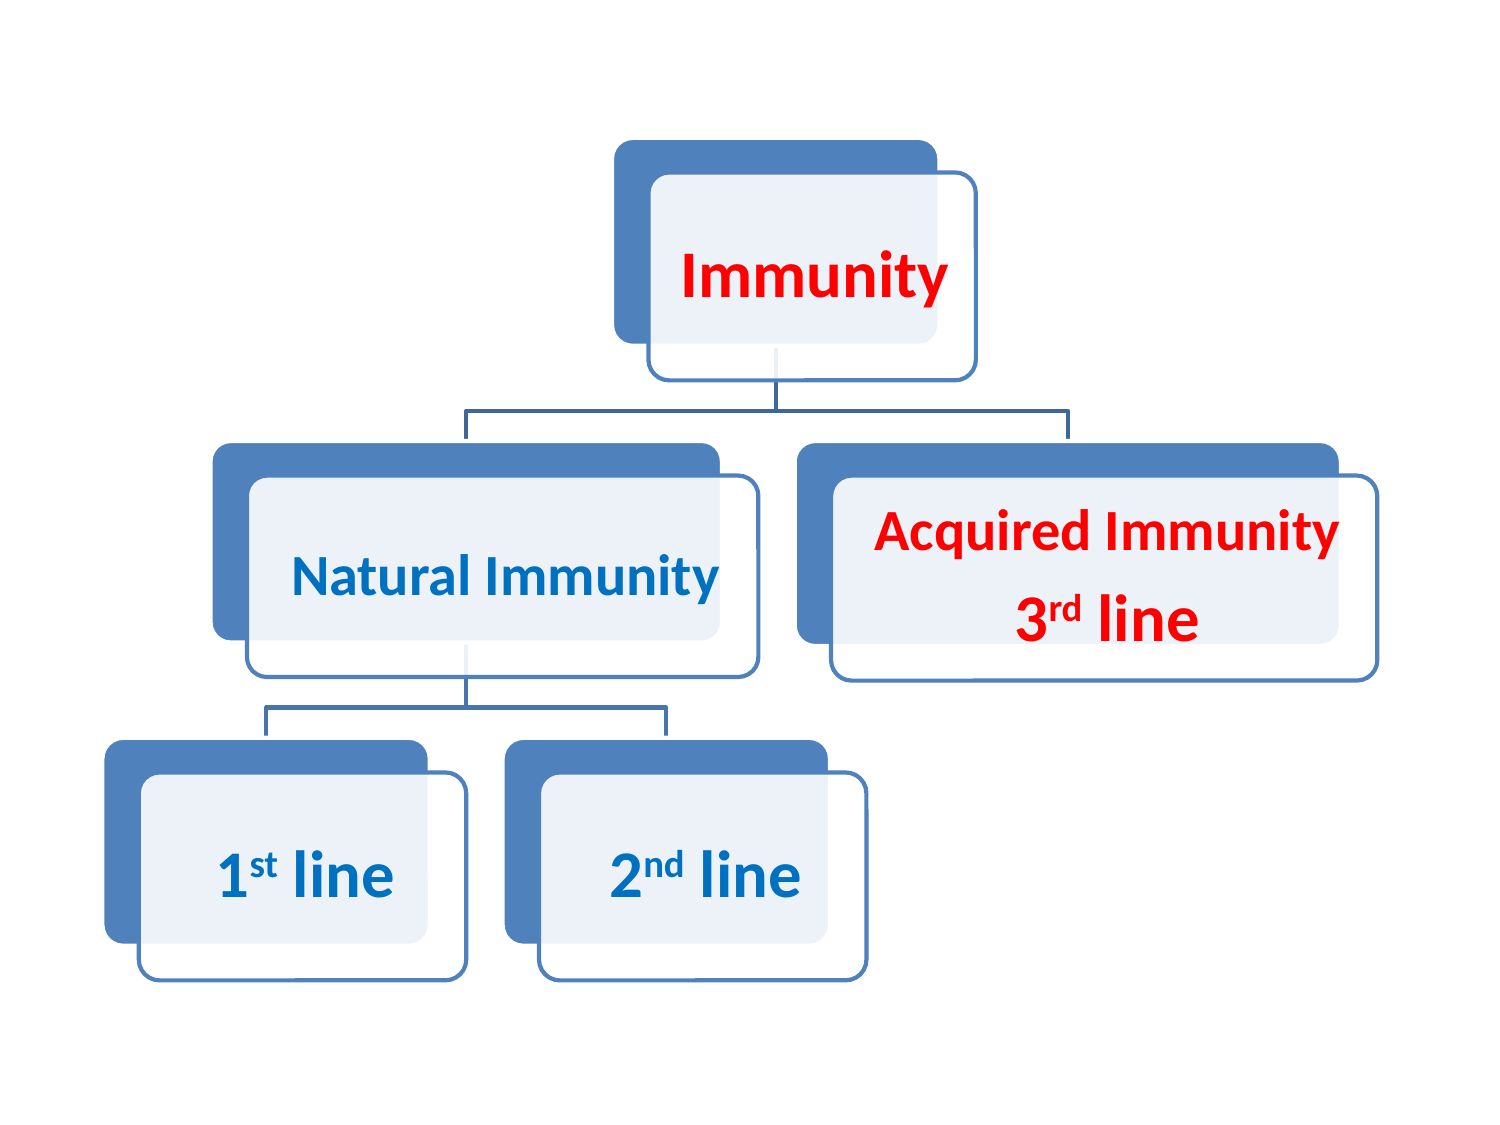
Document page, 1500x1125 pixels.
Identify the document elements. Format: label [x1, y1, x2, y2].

list [64, 136, 1416, 982]
